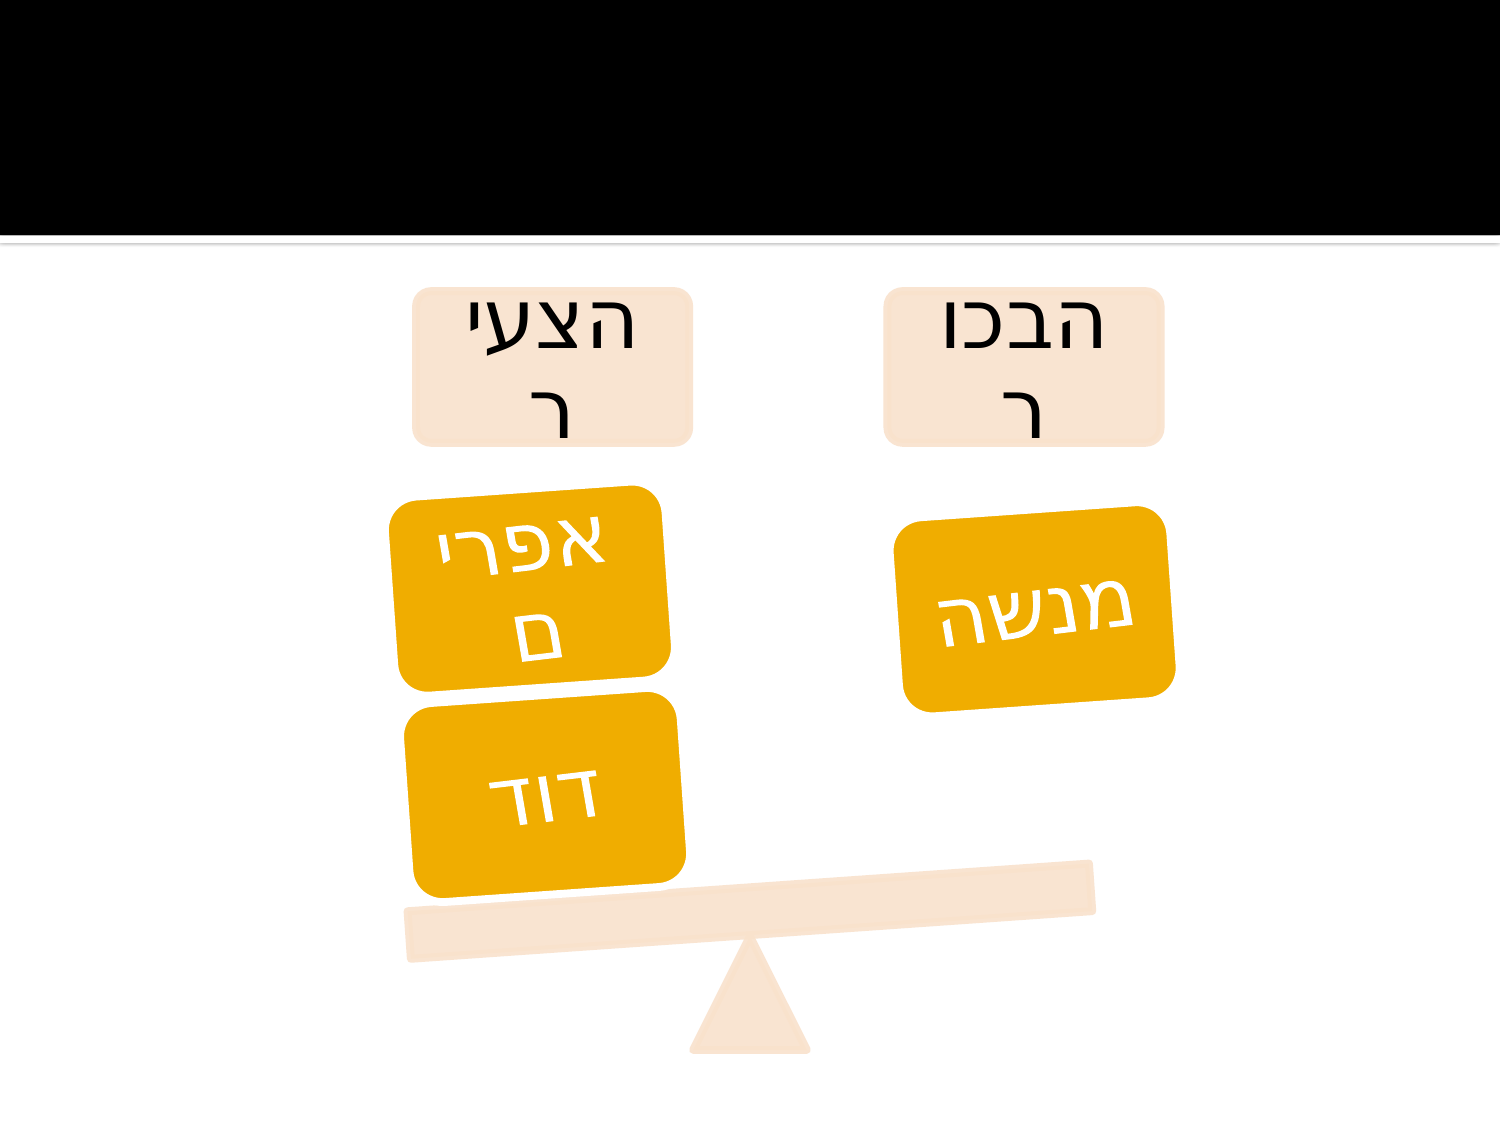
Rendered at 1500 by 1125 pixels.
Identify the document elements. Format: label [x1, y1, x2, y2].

list [74, 291, 1425, 1050]
